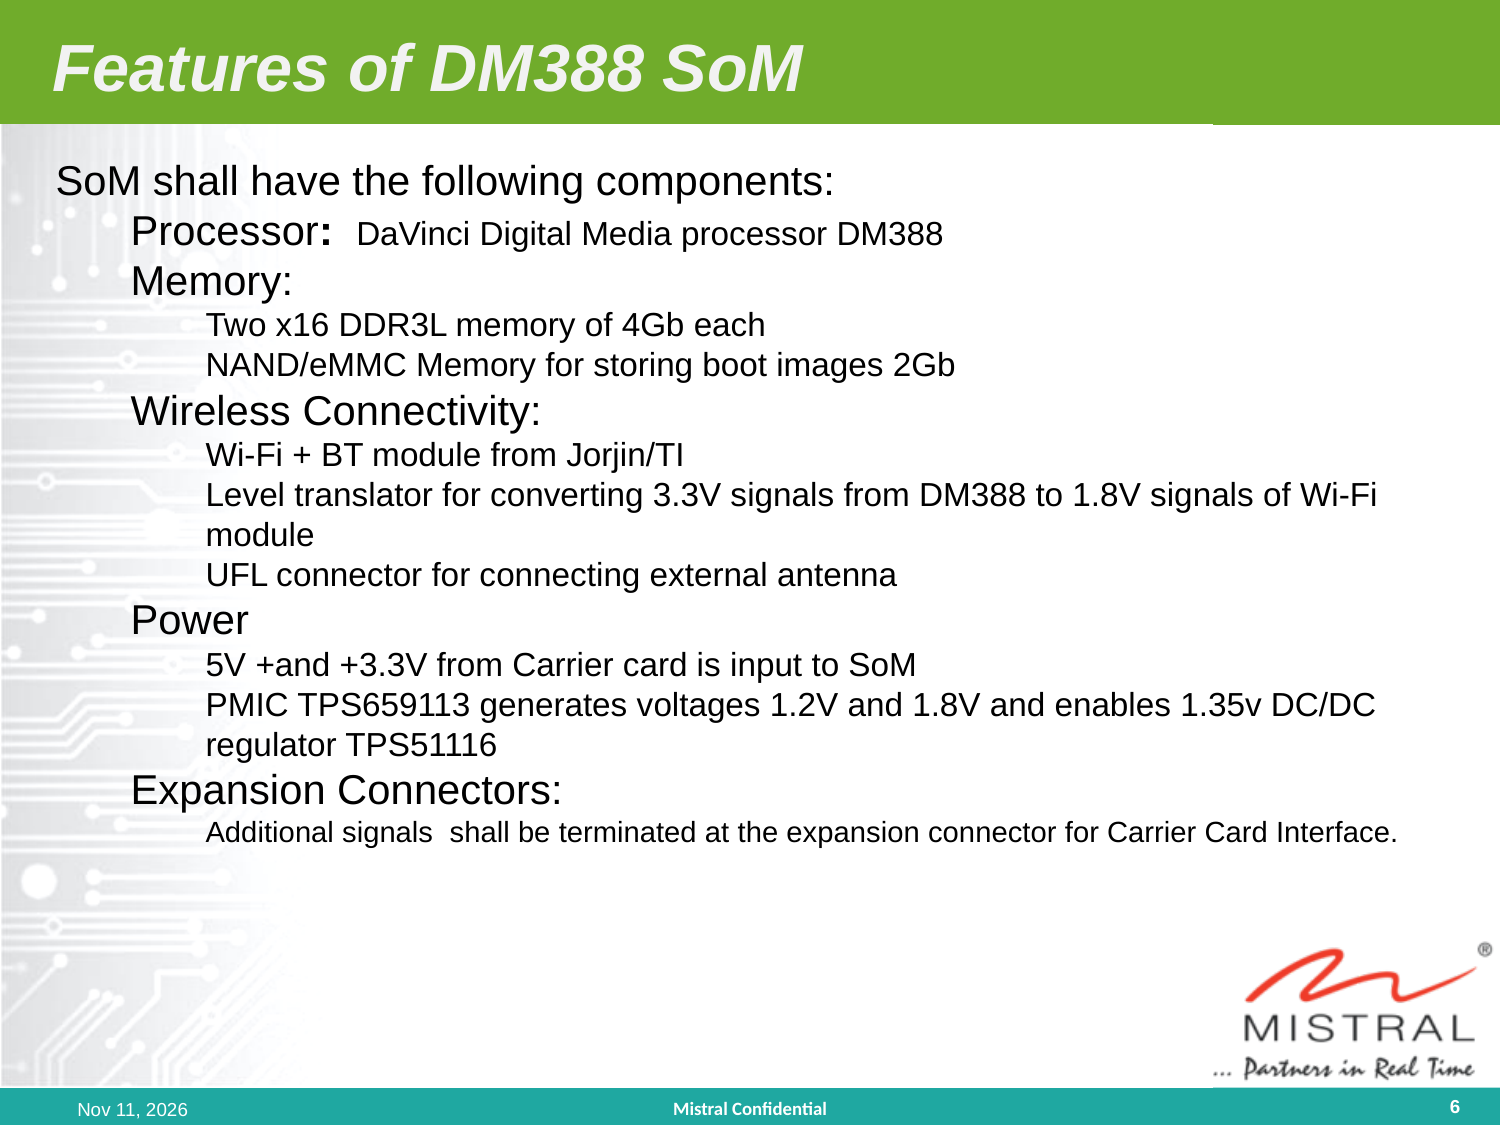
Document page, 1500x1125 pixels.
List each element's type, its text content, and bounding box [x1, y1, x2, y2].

text_box Sep-16 [62, 1092, 413, 1125]
title Features of DM388 SoM [37, 12, 1275, 118]
text_box Mistral Confidential [512, 1090, 988, 1125]
text_box 6 [1125, 1087, 1475, 1125]
list SoM shall have the following components: Processor: DaVinci Digital Media processor DM388 Memory: Two x16 DDR3L memory of 4Gb each NAND/eMMC Memory for storing boot images 2Gb Wireless Connectivity: Wi-Fi + BT module from Jorjin/TI Level translator for converting 3.3V signals from DM388 to 1.8V signals of Wi-Fi module UFL connector for connecting external antenna Power 5V +and +3.3V from Carrier card is input to SoM PMIC TPS659113 generates voltages 1.2V and 1.8V and enables 1.35v DC/DC regulator TPS51116 Expansion Connectors: Additional signals shall be terminated at the expansion connector for Carrier Card Interface. [40, 146, 1448, 1070]
picture [1213, 937, 1500, 1088]
